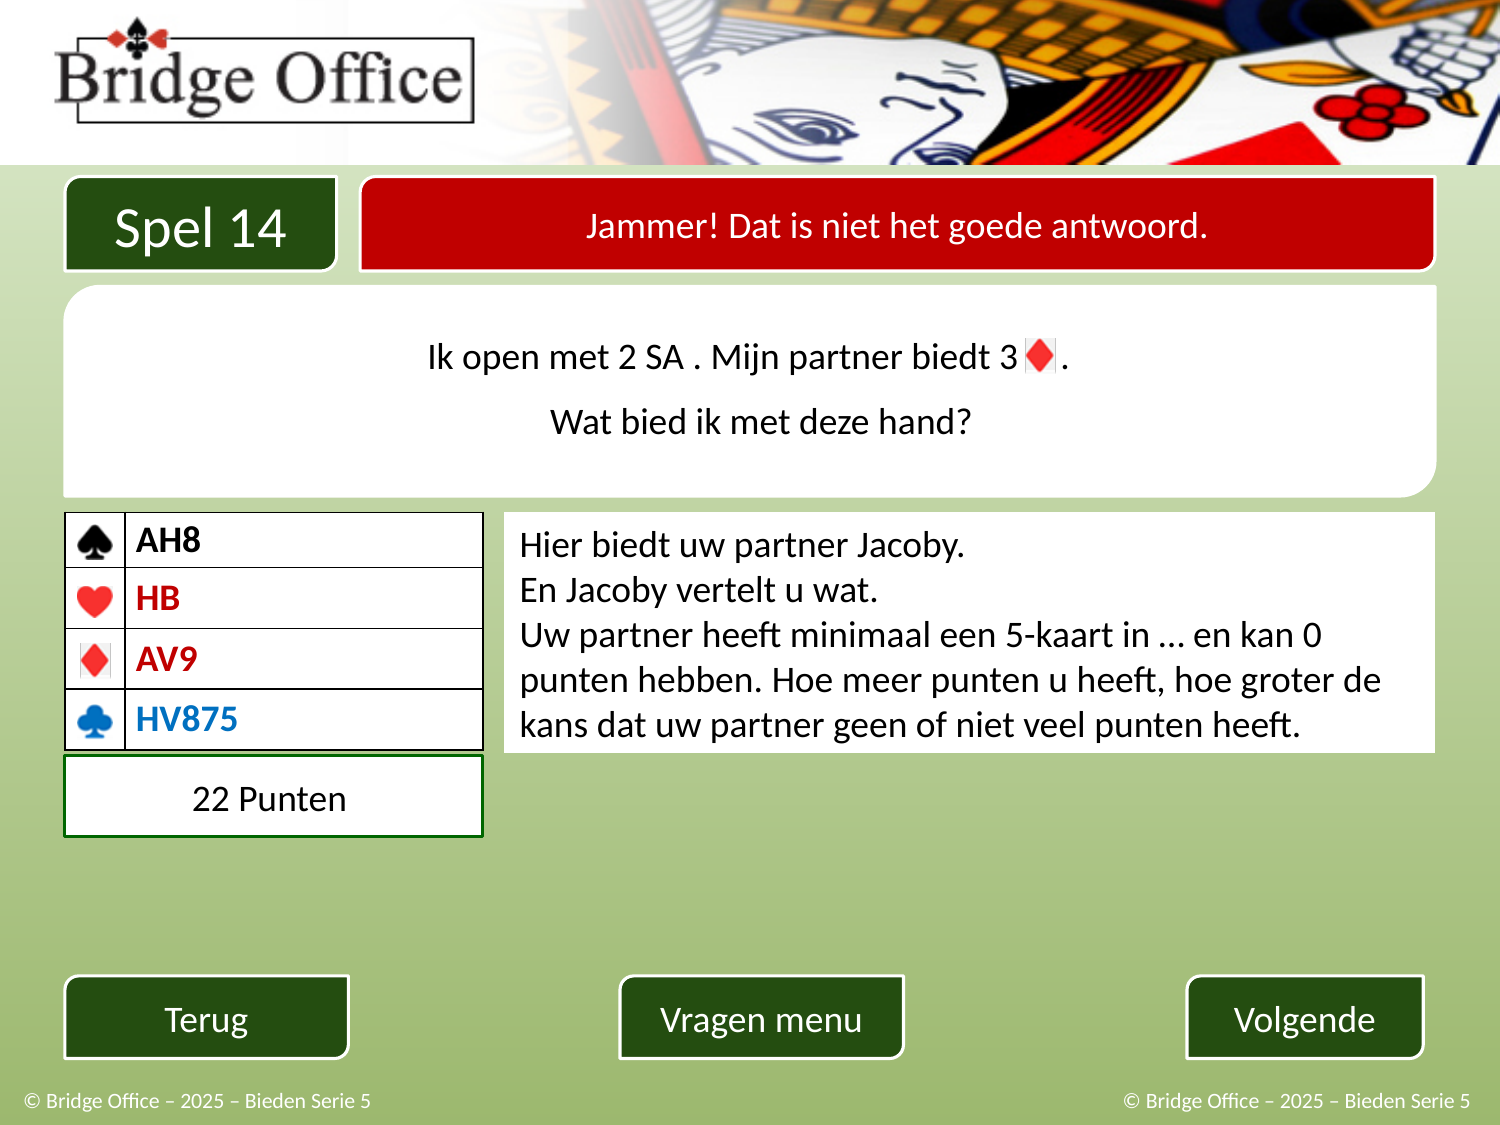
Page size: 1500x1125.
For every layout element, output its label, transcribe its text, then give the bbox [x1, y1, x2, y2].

text_box © Bridge Office – 2025 – Bieden Serie 5 [8, 1079, 393, 1121]
picture [0, 0, 1500, 166]
text_box Hier biedt uw partner Jacoby. En Jacoby vertelt u wat. Uw partner heeft minimaal een 5-kaart in … en kan 0 punten hebben. Hoe meer punten u heeft, hoe groter de kans dat uw partner geen of niet veel punten heeft. [504, 512, 1435, 753]
text_box Vragen menu [618, 974, 906, 1061]
text_box Wat bied ik met deze hand? [528, 389, 995, 450]
text_box Spel 14 [63, 179, 339, 273]
text_box Ik open met 2 SA . Mijn partner biedt 3 . [394, 324, 1104, 385]
table_cell [66, 629, 124, 688]
table_cell HB [126, 568, 482, 628]
table_cell [66, 690, 124, 749]
picture [77, 524, 114, 561]
text_box © Bridge Office – 2025 – Bieden Serie 5 [1107, 1079, 1500, 1121]
table_cell [66, 568, 124, 628]
text_box 22 Punten [63, 754, 484, 838]
text_box Jammer! Dat is niet het goede antwoord. [358, 179, 1437, 273]
picture [77, 585, 114, 618]
table_cell AV9 [126, 629, 482, 688]
text_box Terug [63, 974, 350, 1061]
table_cell HV875 [126, 690, 482, 749]
picture [1022, 338, 1059, 374]
picture [77, 643, 114, 679]
text_box Volgende [1185, 974, 1425, 1061]
table_header [66, 513, 124, 567]
picture [77, 703, 114, 740]
table_header AH8 [126, 513, 482, 567]
text_box [63, 284, 1437, 498]
